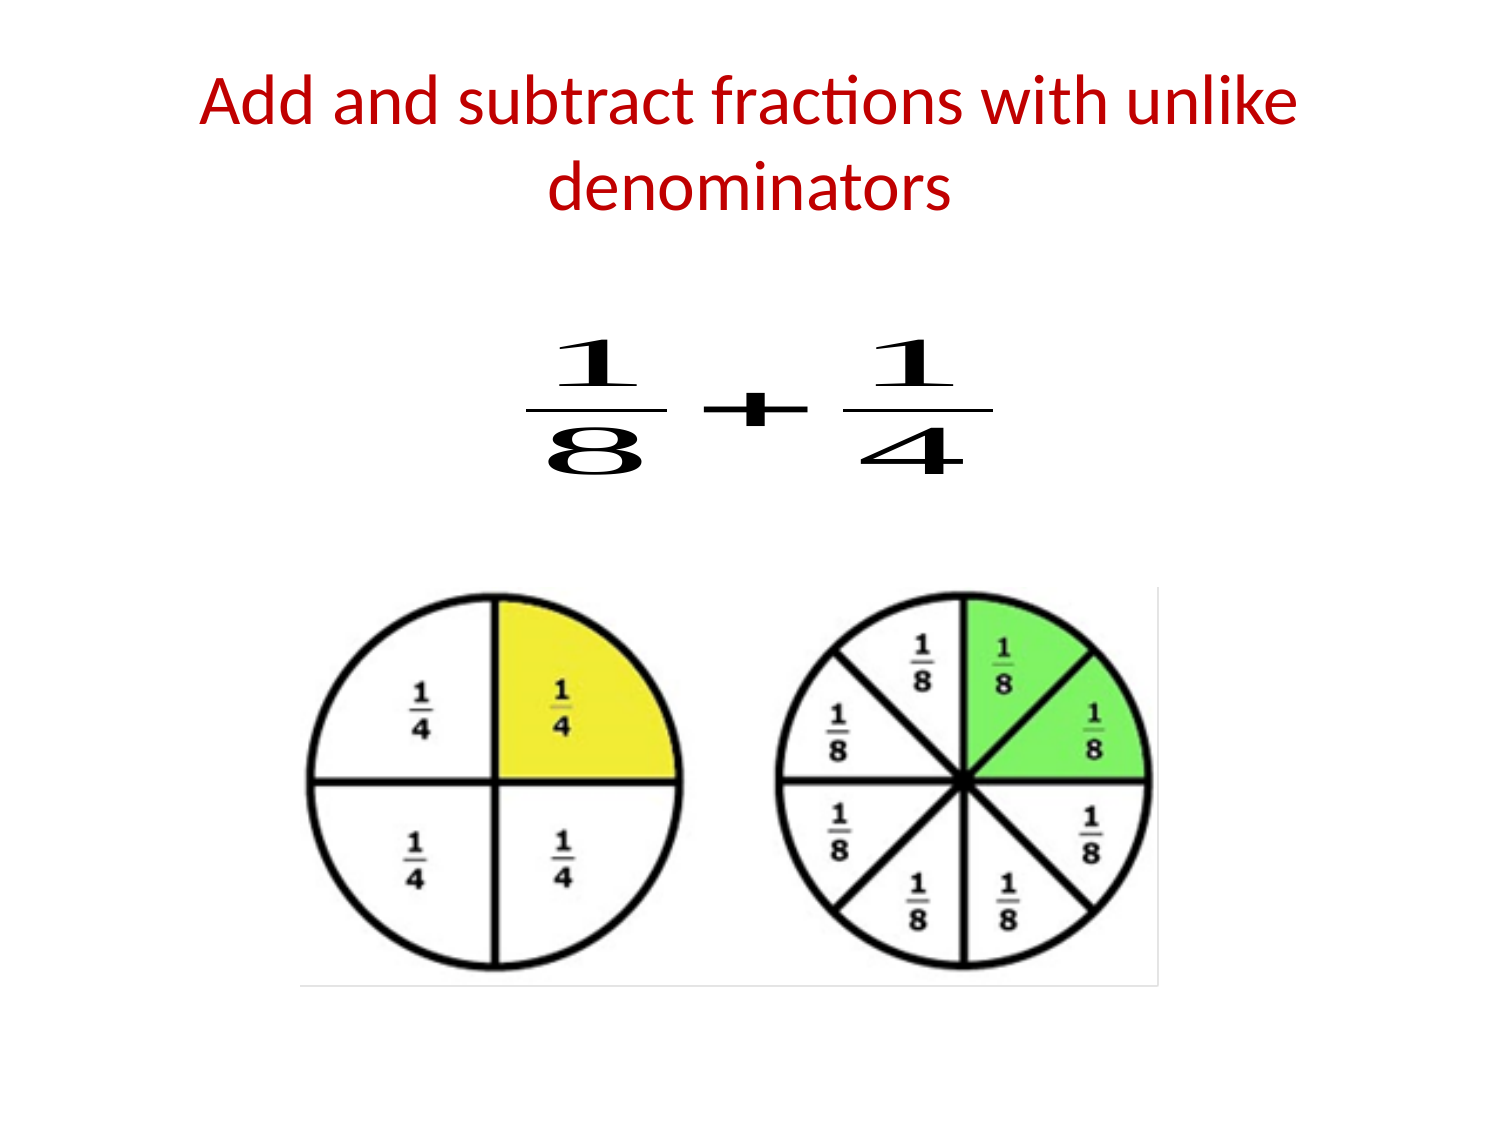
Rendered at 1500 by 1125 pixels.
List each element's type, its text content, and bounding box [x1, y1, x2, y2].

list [299, 587, 1161, 989]
title Add and subtract fractions with unlike denominators [75, 45, 1425, 233]
